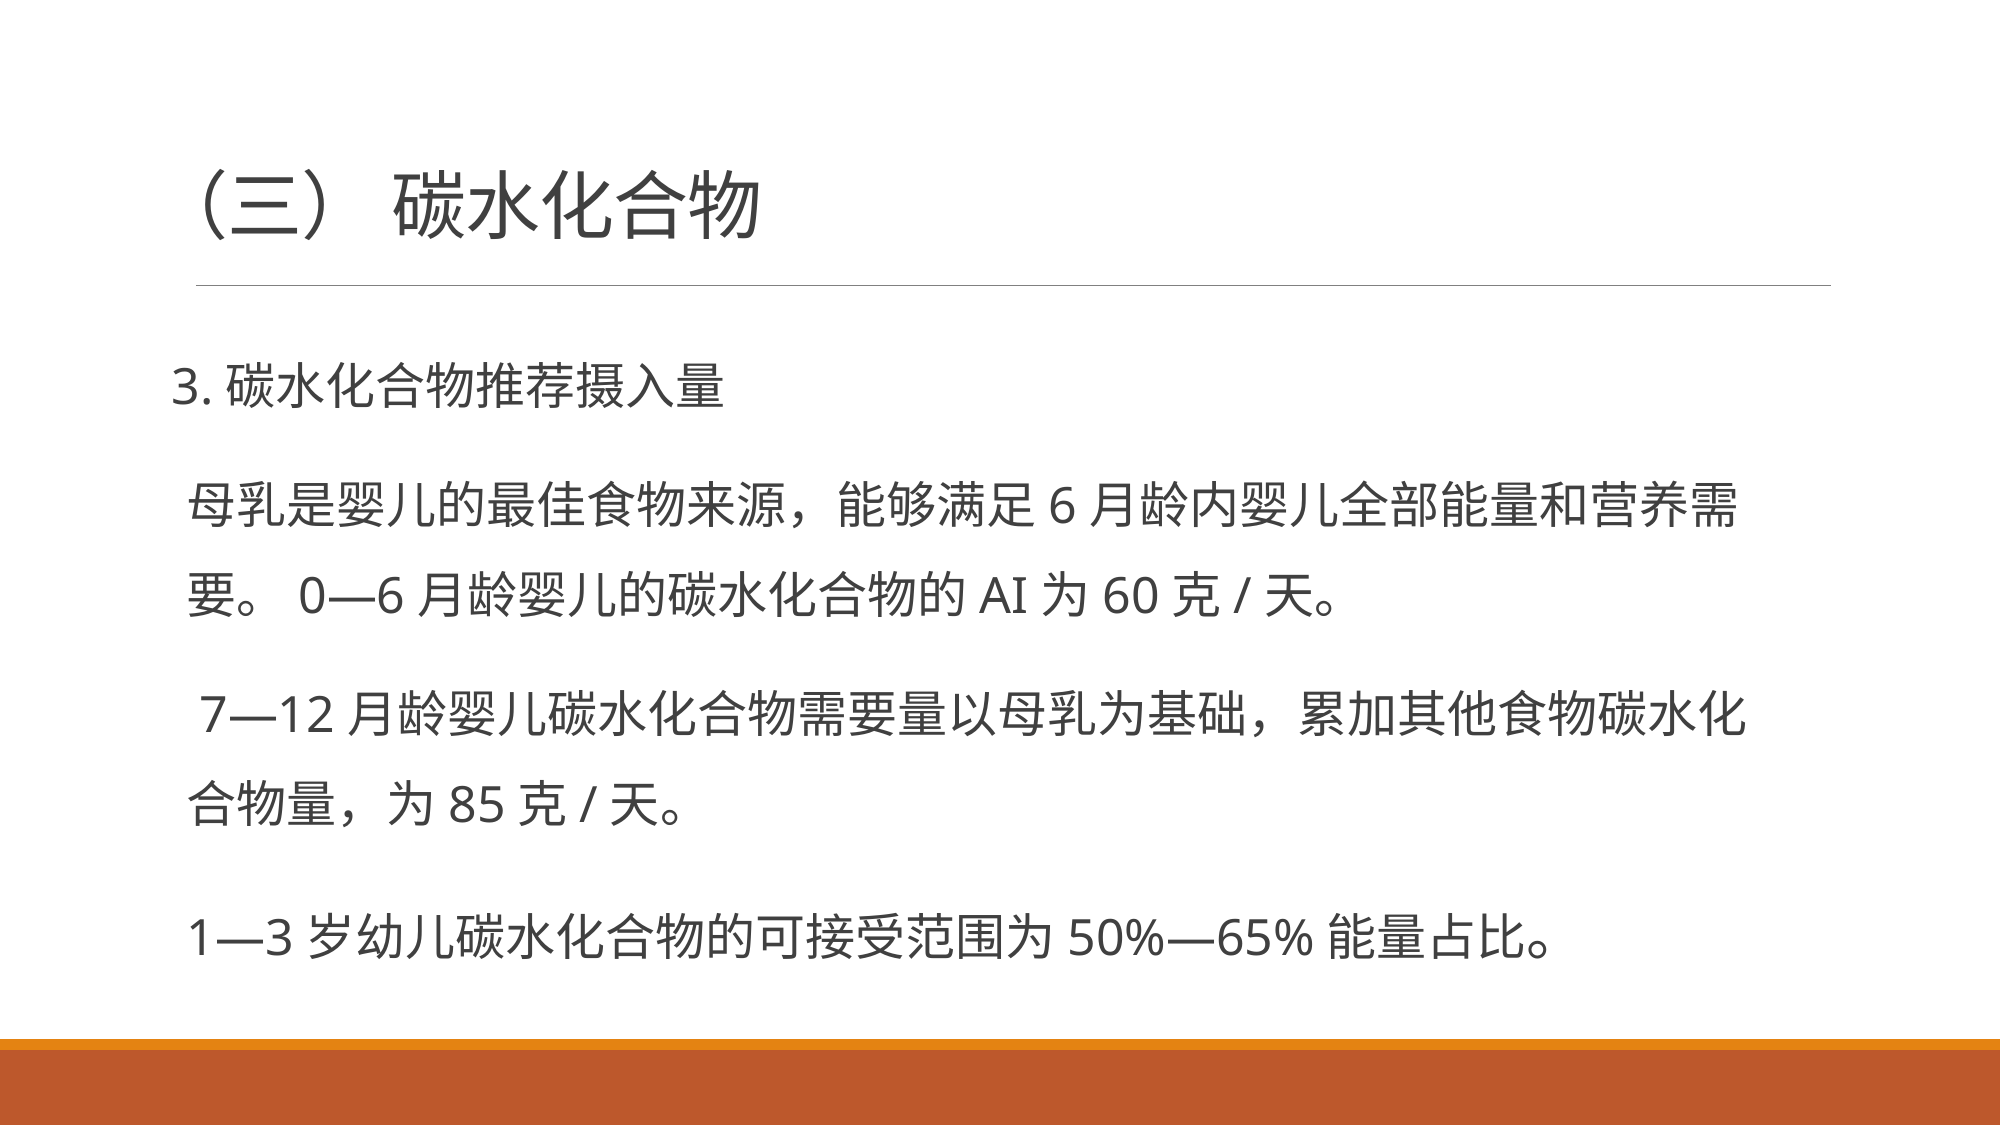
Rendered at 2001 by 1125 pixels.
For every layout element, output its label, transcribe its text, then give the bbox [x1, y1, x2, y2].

title （三） 碳水化合物 [138, 132, 1549, 257]
list 3.碳水化合物推荐摄入量 母乳是婴儿的最佳食物来源，能够满足6月龄内婴儿全部能量和营养需要。0—6月龄婴儿的碳水化合物的AI为60克/天。 7—12月龄婴儿碳水化合物需要量以母乳为基础，累加其他食物碳水化合物量，为85克/天。 1—3岁幼儿碳水化合物的可接受范围为50%—65%能量占比。 [171, 217, 1758, 1010]
